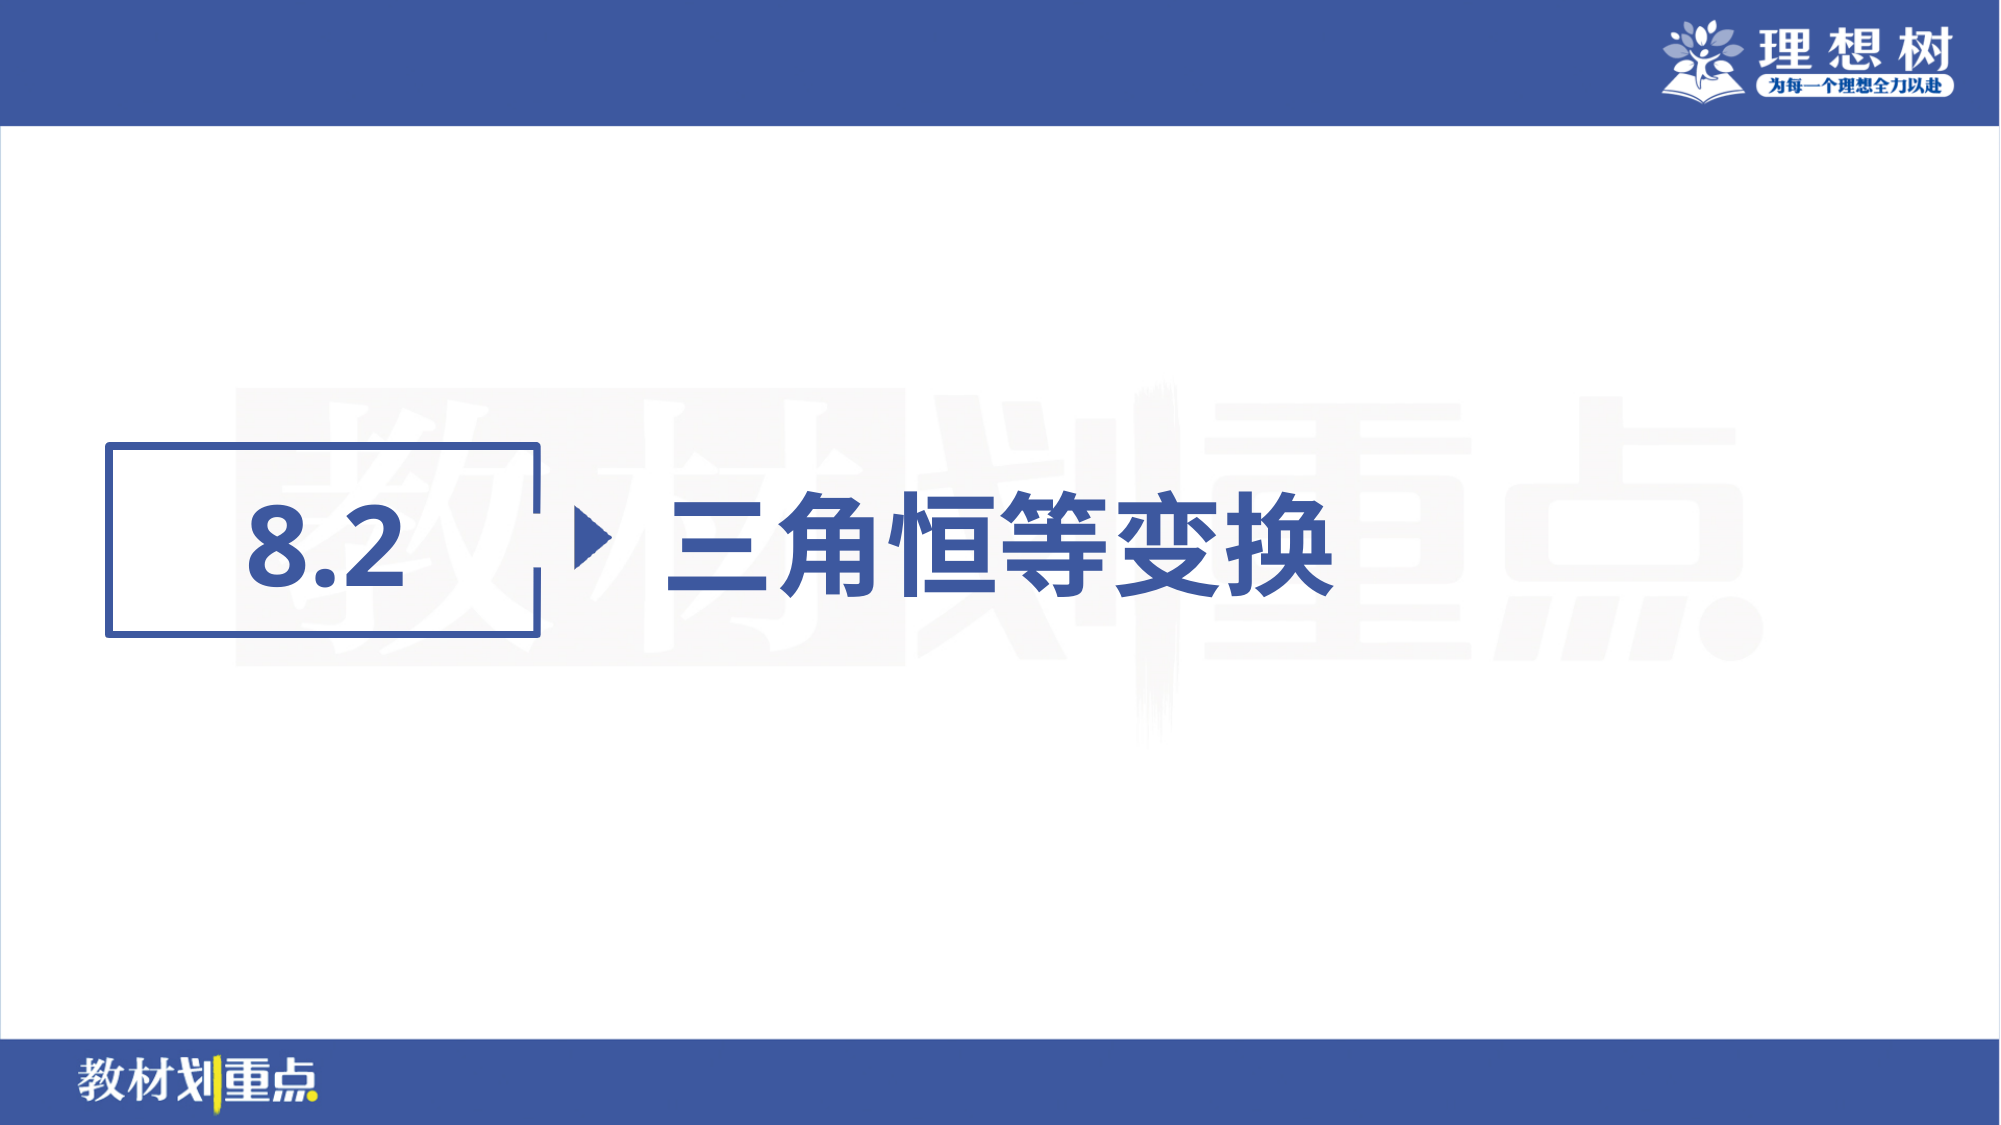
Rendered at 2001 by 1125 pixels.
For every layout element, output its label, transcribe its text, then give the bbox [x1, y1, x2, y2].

text_box 三角恒等变换 [661, 383, 1982, 698]
picture [0, 0, 2000, 1125]
